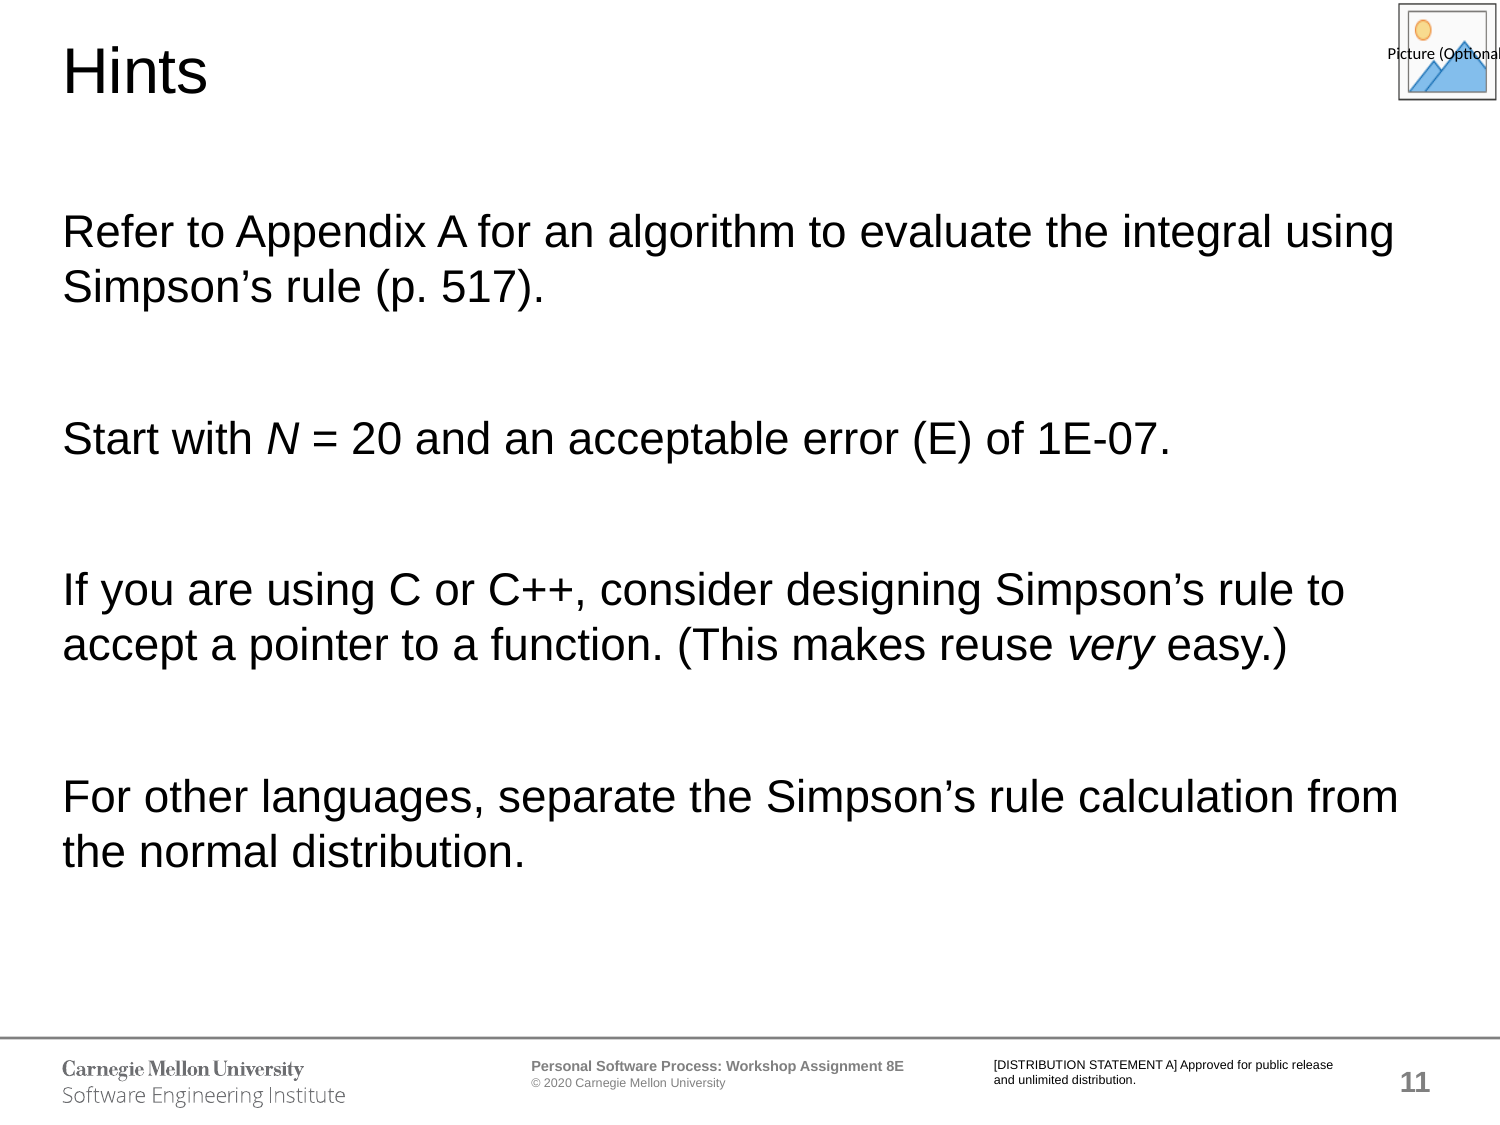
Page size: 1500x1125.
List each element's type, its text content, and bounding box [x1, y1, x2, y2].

title Hints [62, 37, 1338, 182]
picture [1394, 0, 1500, 105]
list Refer to Appendix A for an algorithm to evaluate the integral using Simpson’s rule (p. 517). Start with N = 20 and an acceptable error (E) of 1E-07. If you are using C or C++, consider designing Simpson’s rule to accept a pointer to a function. (This makes reuse very easy.) For other languages, separate the Simpson’s rule calculation from the normal distribution. [62, 201, 1431, 1000]
